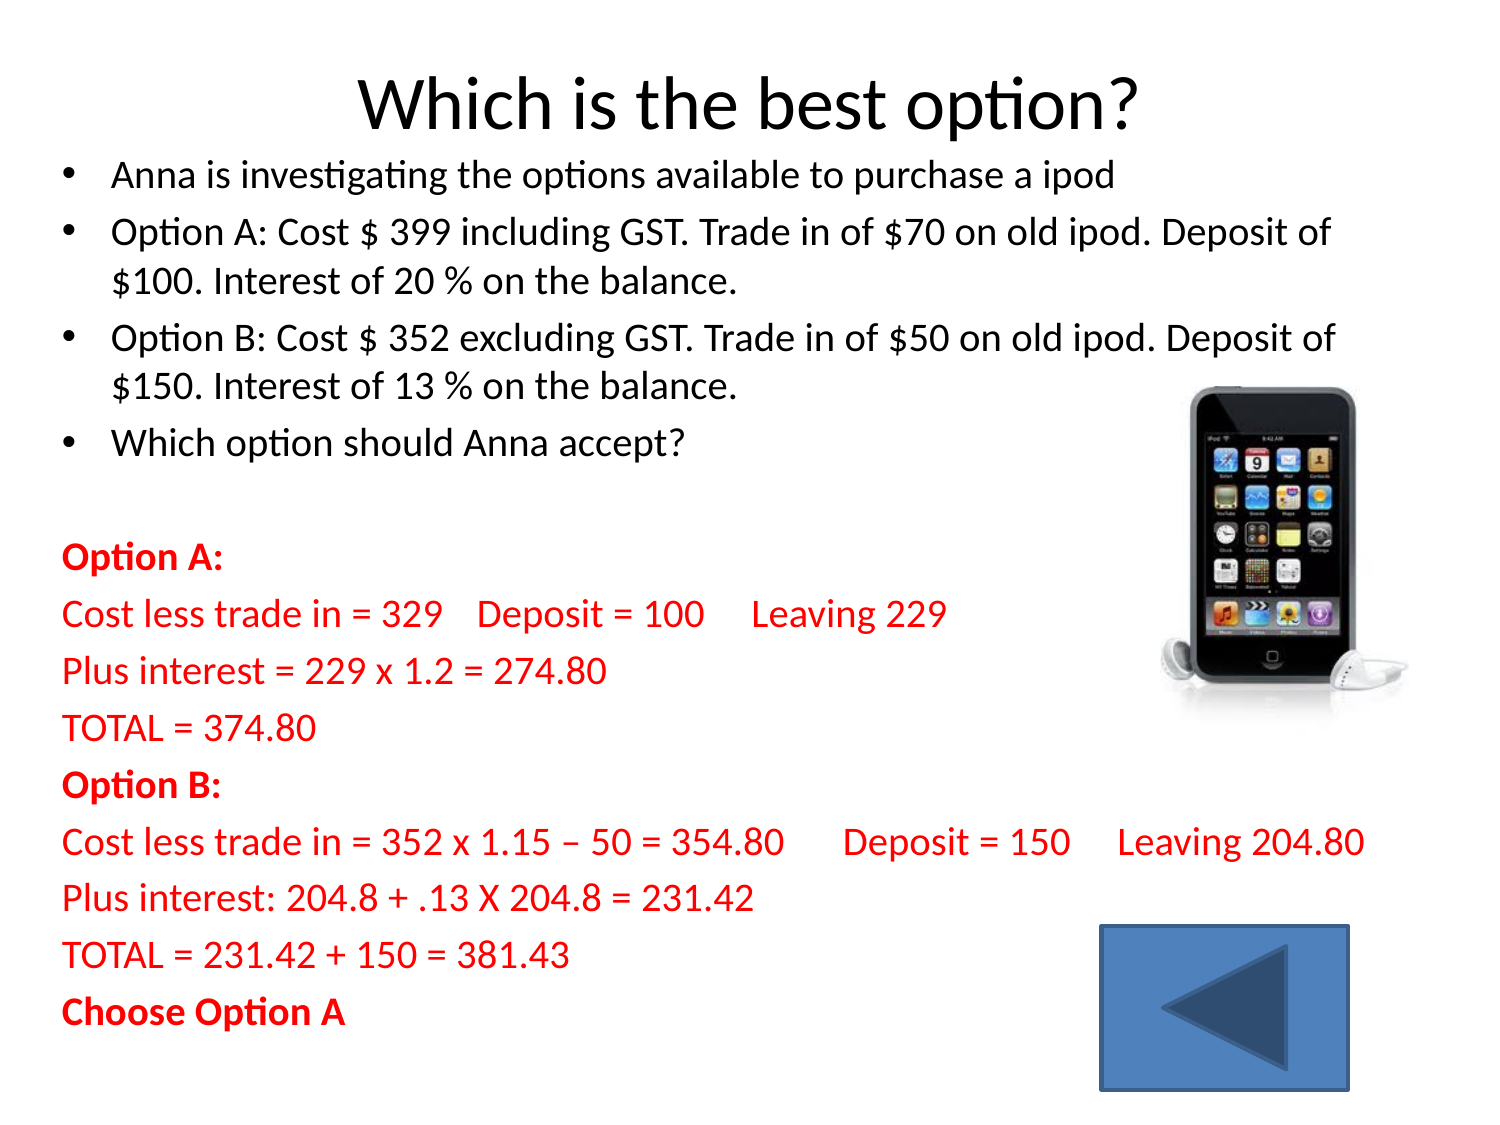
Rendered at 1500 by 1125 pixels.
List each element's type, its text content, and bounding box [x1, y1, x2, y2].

list Anna is investigating the options available to purchase a ipod Option A: Cost $ 399 including GST. Trade in of $70 on old ipod. Deposit of $100. Interest of 20 % on the balance. Option B: Cost $ 352 excluding GST. Trade in of $50 on old ipod. Deposit of $150. Interest of 13 % on the balance. Which option should Anna accept? Option A: Cost less trade in = 329 Deposit = 100 Leaving 229 Plus interest = 229 x 1.2 = 274.80 TOTAL = 374.80 Option B: Cost less trade in = 352 x 1.15 – 50 = 354.80 Deposit = 150 Leaving 204.80 Plus interest: 204.8 + .13 X 204.8 = 231.42 TOTAL = 231.42 + 150 = 381.43 Choose Option A [46, 140, 1442, 1067]
picture [1159, 386, 1409, 738]
title Which is the best option? [75, 45, 1425, 140]
text_box [1099, 924, 1350, 1092]
